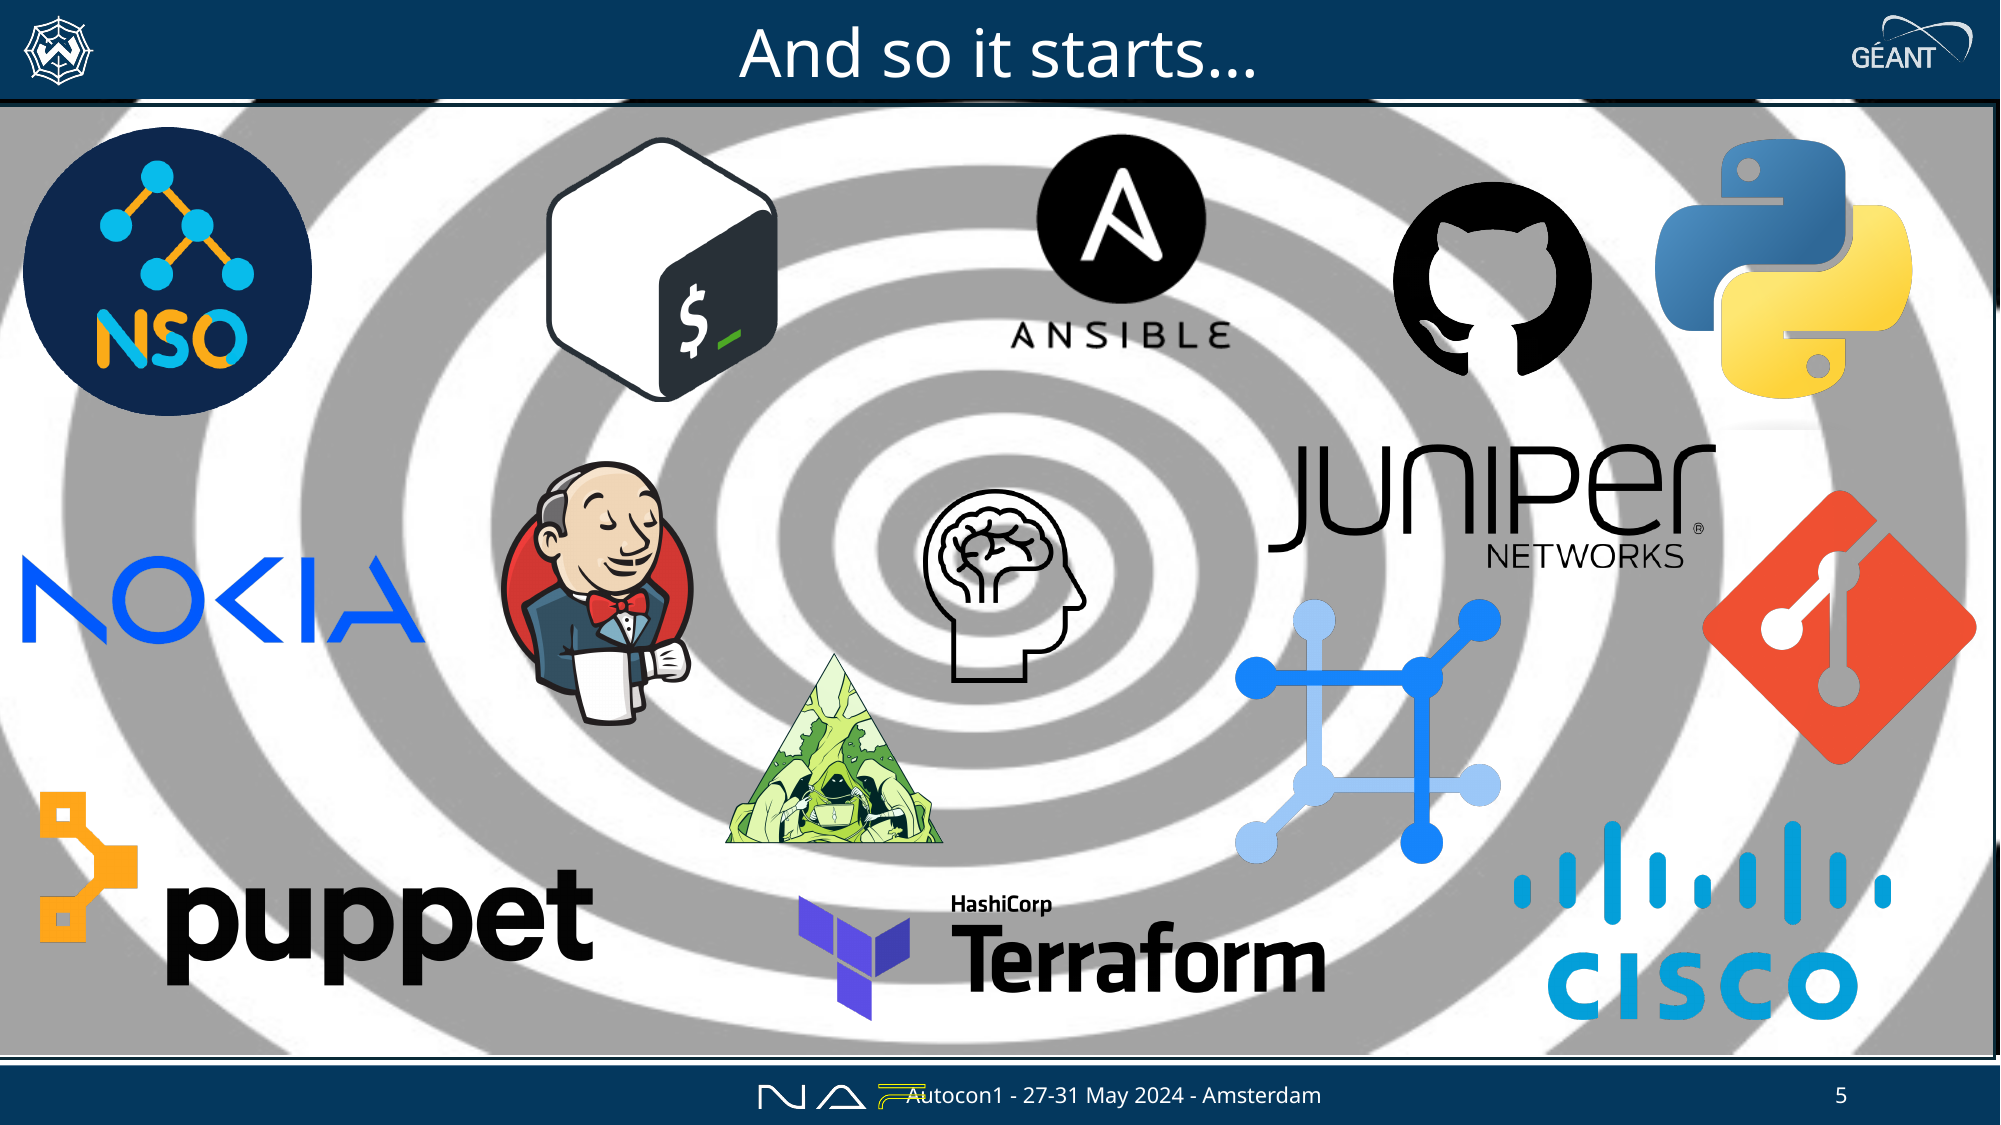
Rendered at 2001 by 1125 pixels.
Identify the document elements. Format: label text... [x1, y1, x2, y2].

slide_number 5 [1412, 1082, 1863, 1110]
text_box [0, 1055, 1996, 1060]
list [34, 788, 596, 988]
footer Autocon1 - 27-31 May 2024 - Amsterdam [662, 1082, 1338, 1110]
picture [0, 0, 2000, 1055]
title And so it starts… [301, 0, 1699, 99]
picture [1852, 15, 1973, 69]
